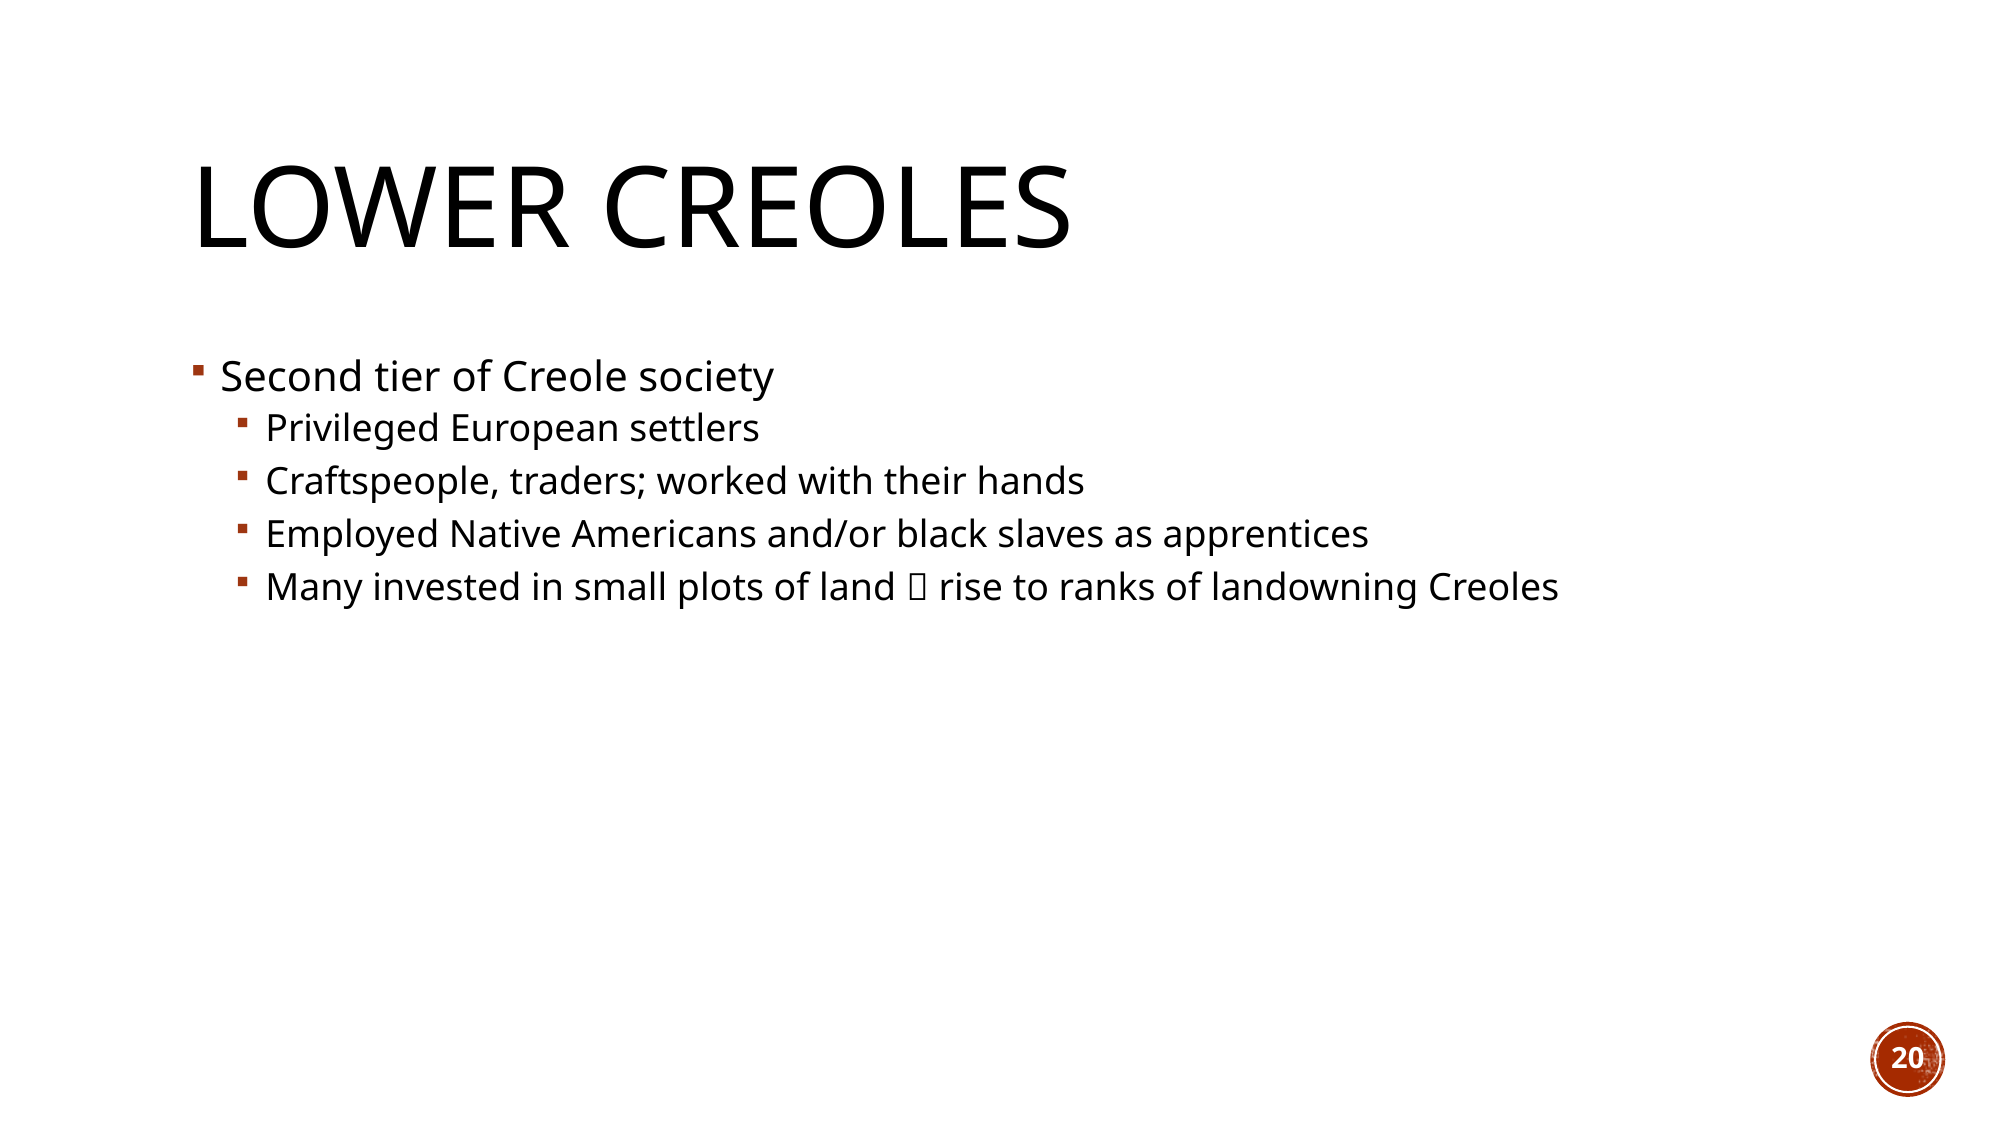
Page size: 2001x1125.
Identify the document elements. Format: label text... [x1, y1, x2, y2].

slide_number 20 [1855, 1028, 1961, 1089]
list Second tier of Creole society Privileged European settlers Craftspeople, traders; worked with their hands Employed Native Americans and/or black slaves as apprentices Many invested in small plots of land  rise to ranks of landowning Creoles [175, 348, 1826, 1013]
title Lower Creoles [175, 79, 1826, 344]
